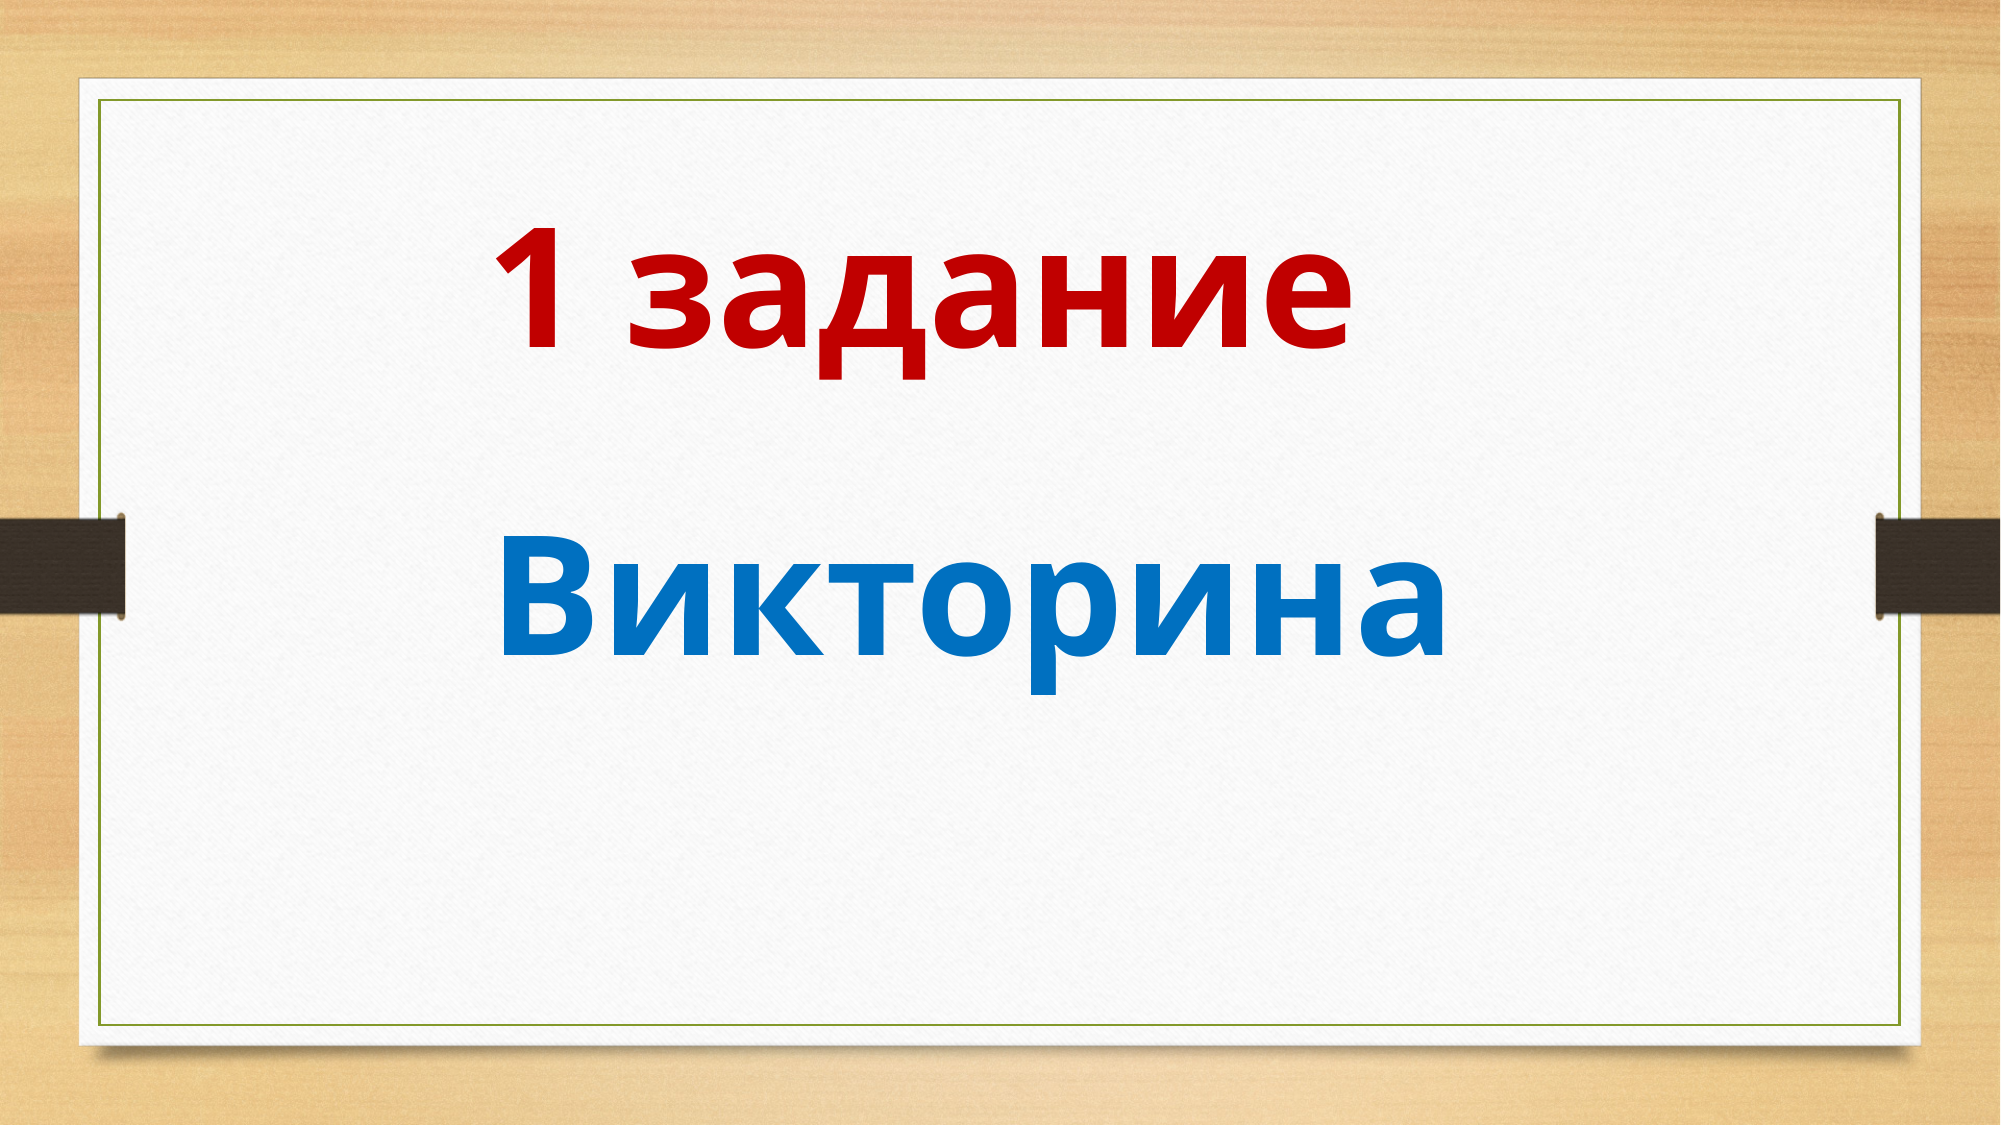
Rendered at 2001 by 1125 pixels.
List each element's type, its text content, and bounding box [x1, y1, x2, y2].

text_box Викторина [311, 481, 1634, 697]
text_box 1 задание [422, 173, 1423, 389]
picture [0, 0, 2001, 1125]
